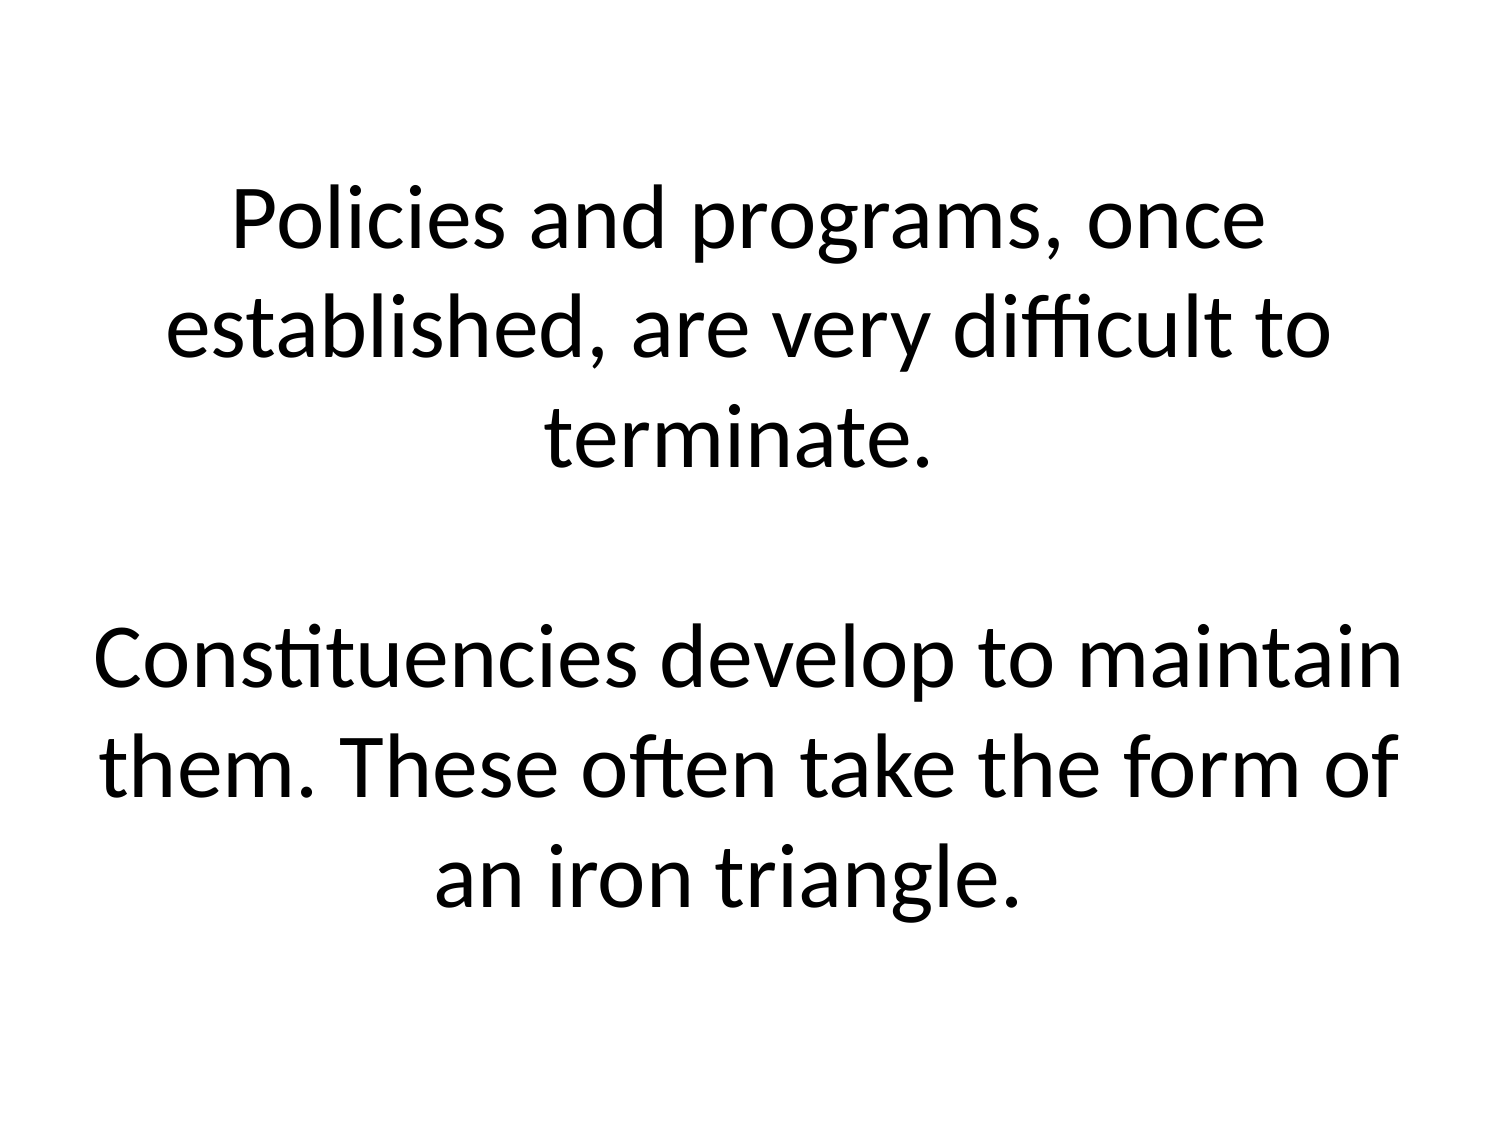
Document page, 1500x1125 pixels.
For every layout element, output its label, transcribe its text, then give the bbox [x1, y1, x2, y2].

title Policies and programs, once established, are very difficult to terminate. Constituencies develop to maintain them. These often take the form of an iron triangle. [75, 45, 1425, 1038]
